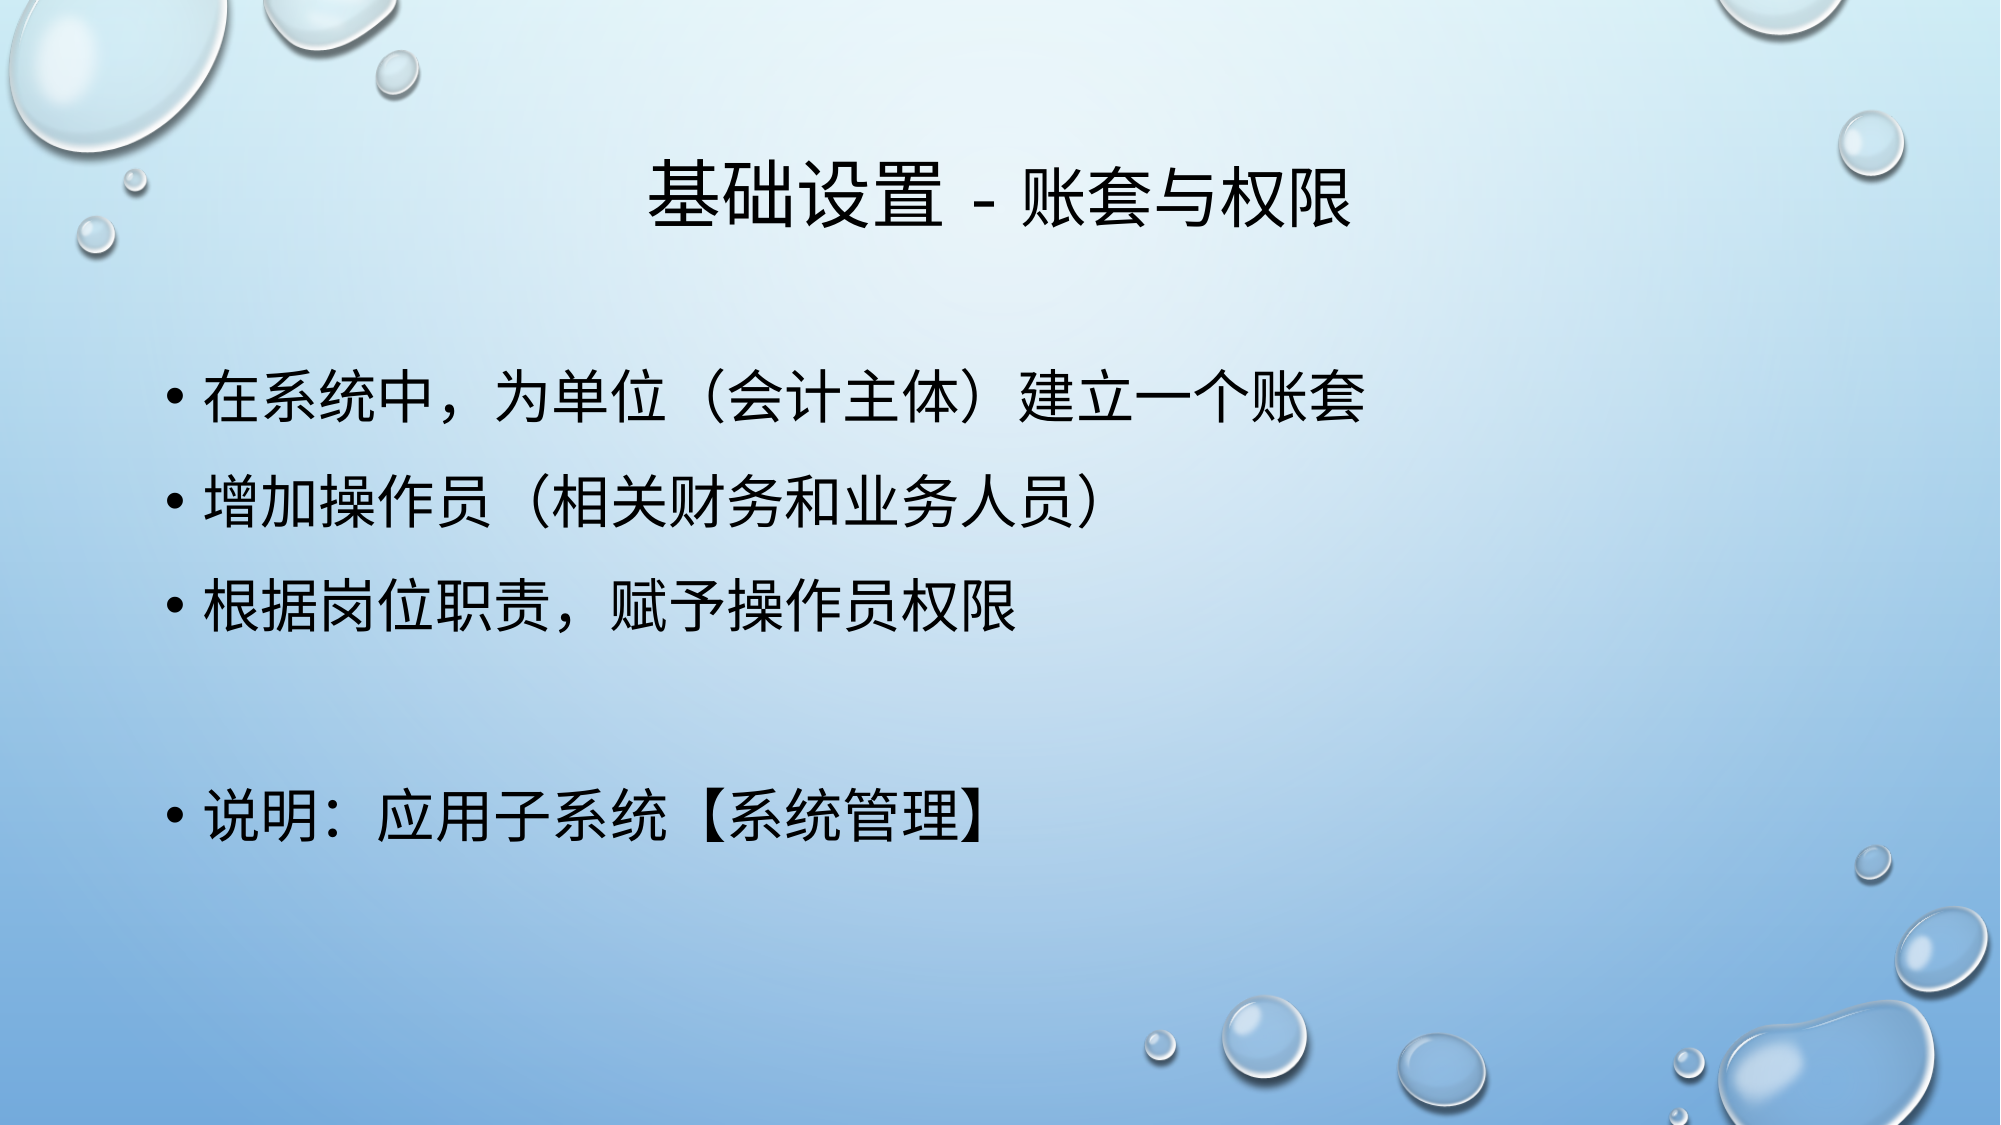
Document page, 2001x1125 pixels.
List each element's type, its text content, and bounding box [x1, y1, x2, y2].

list 在系统中，为单位（会计主体）建立一个账套 增加操作员（相关财务和业务人员） 根据岗位职责，赋予操作员权限 说明：应用子系统【系统管理】 [149, 339, 1850, 966]
title 基础设置-账套与权限 [149, 67, 1851, 329]
picture [0, 0, 2000, 1125]
